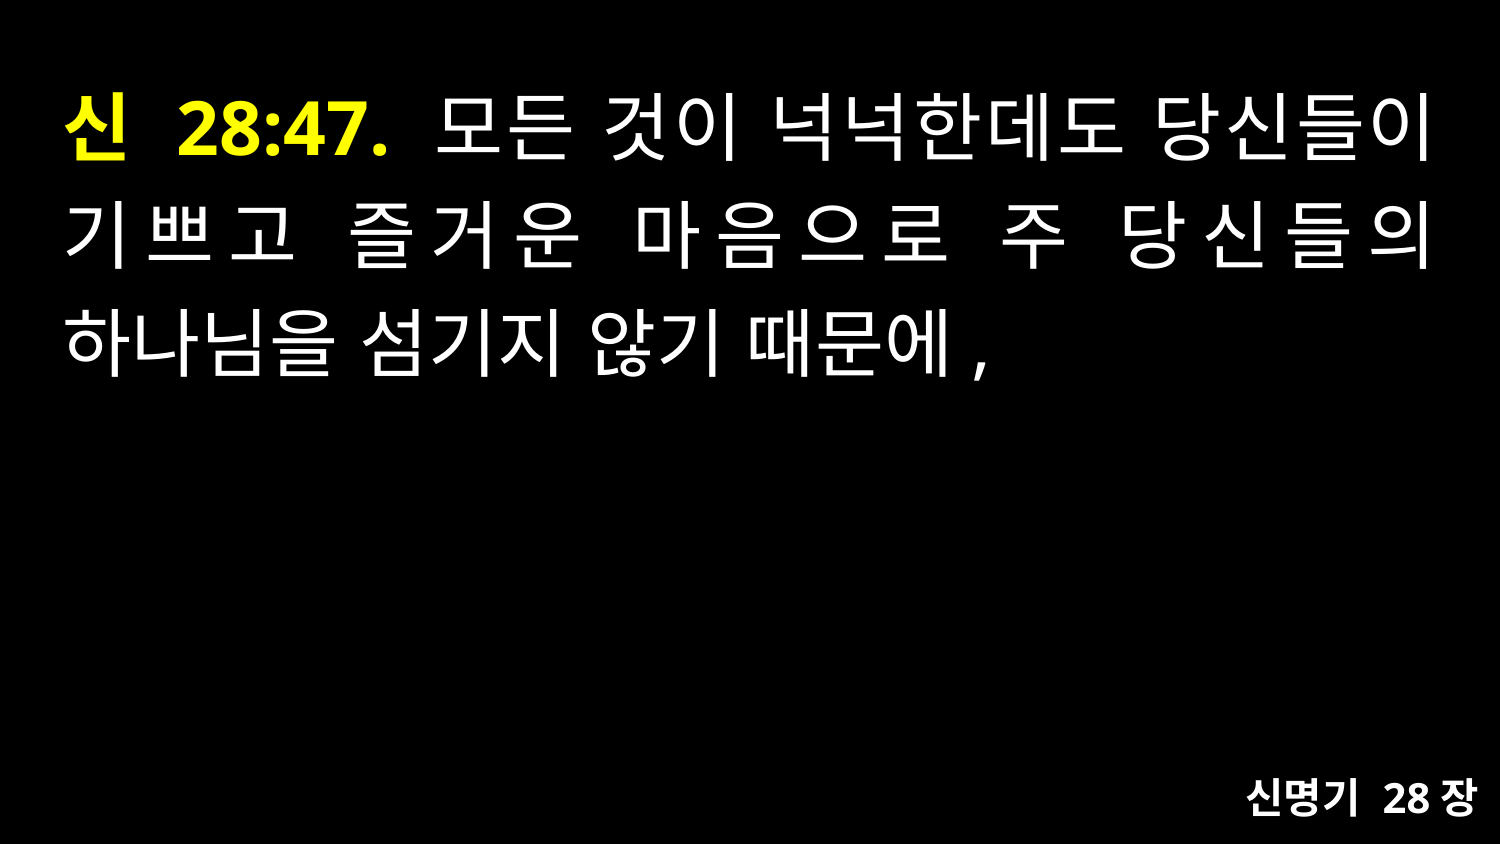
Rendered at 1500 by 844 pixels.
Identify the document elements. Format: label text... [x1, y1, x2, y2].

title 신 28:47. 모든 것이 넉넉한데도 당신들이 기쁘고 즐거운 마음으로 주 당신들의 하나님을 섬기지 않기 때문에, [0, 0, 1500, 844]
subtitle 신명기 28장 [916, 770, 1500, 844]
